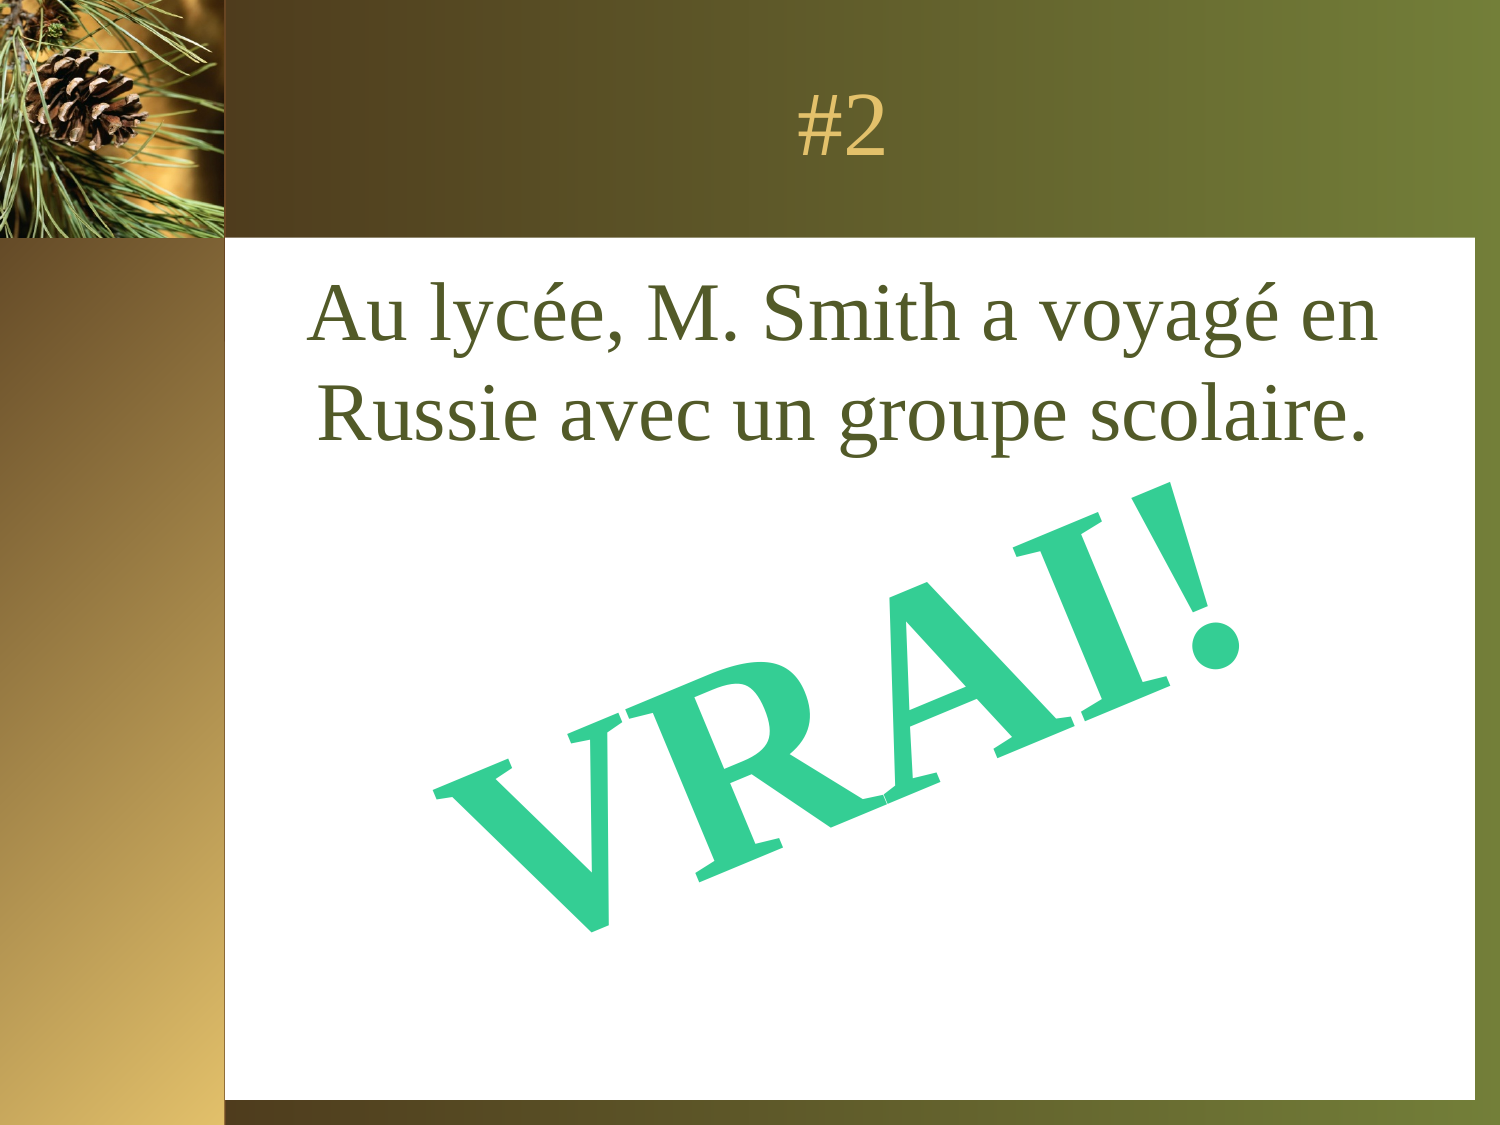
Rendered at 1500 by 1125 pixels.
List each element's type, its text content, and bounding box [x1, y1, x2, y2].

text_box VRAI! [374, 367, 1308, 1031]
list Au lycée, M. Smith a voyagé en Russie avec un groupe scolaire. [249, 249, 1438, 1088]
picture [0, 0, 224, 238]
title #2 [249, 24, 1438, 213]
